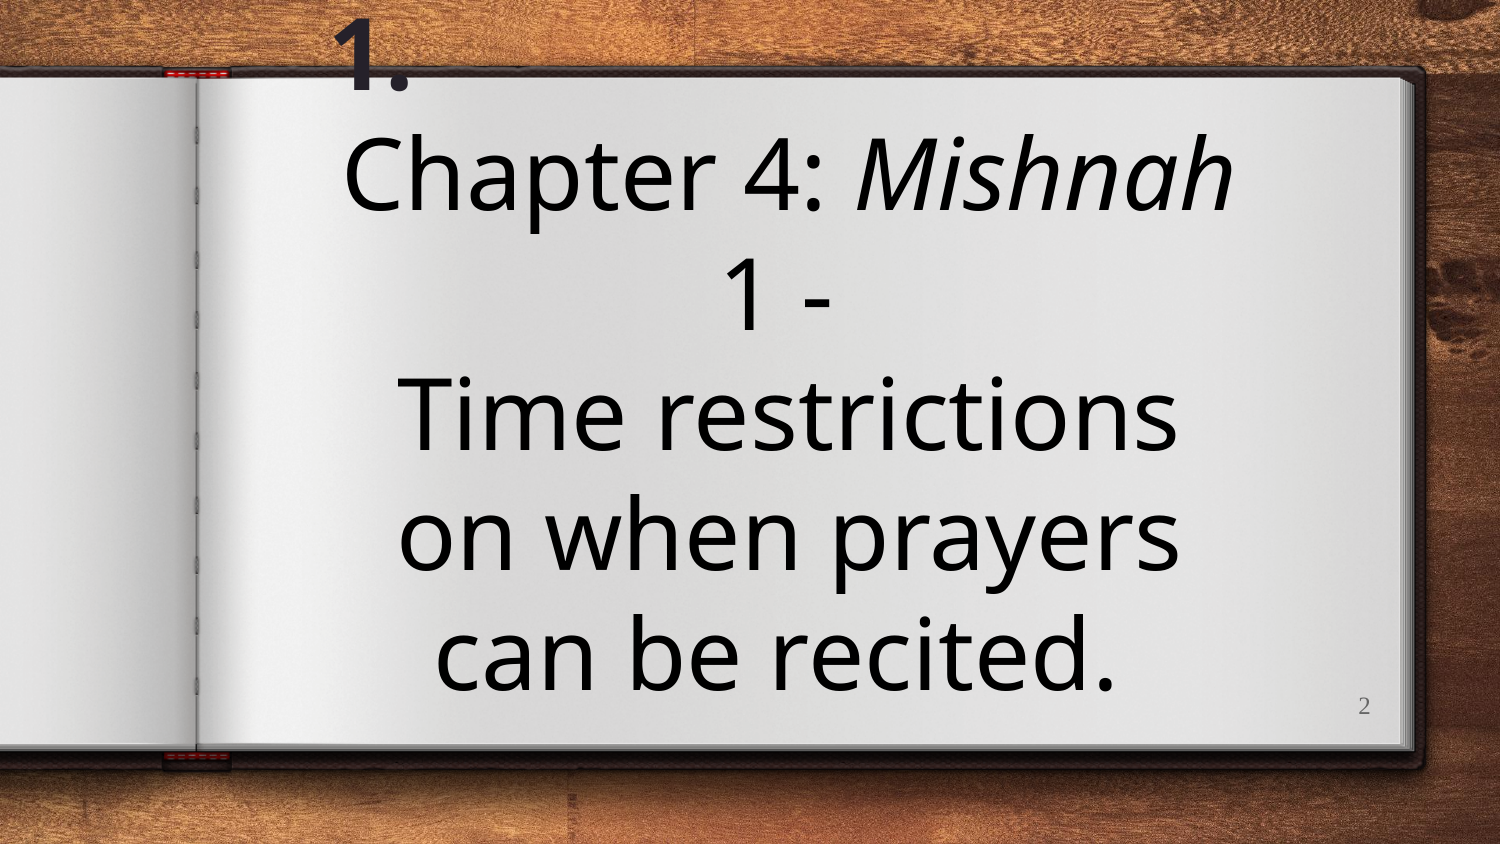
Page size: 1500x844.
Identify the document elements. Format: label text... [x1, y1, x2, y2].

picture [0, 0, 1500, 844]
title 1. Chapter 4: Mishnah 1 - Time restrictions on when prayers can be recited. [313, 534, 1266, 725]
slide_number ‹#› [1295, 672, 1386, 737]
